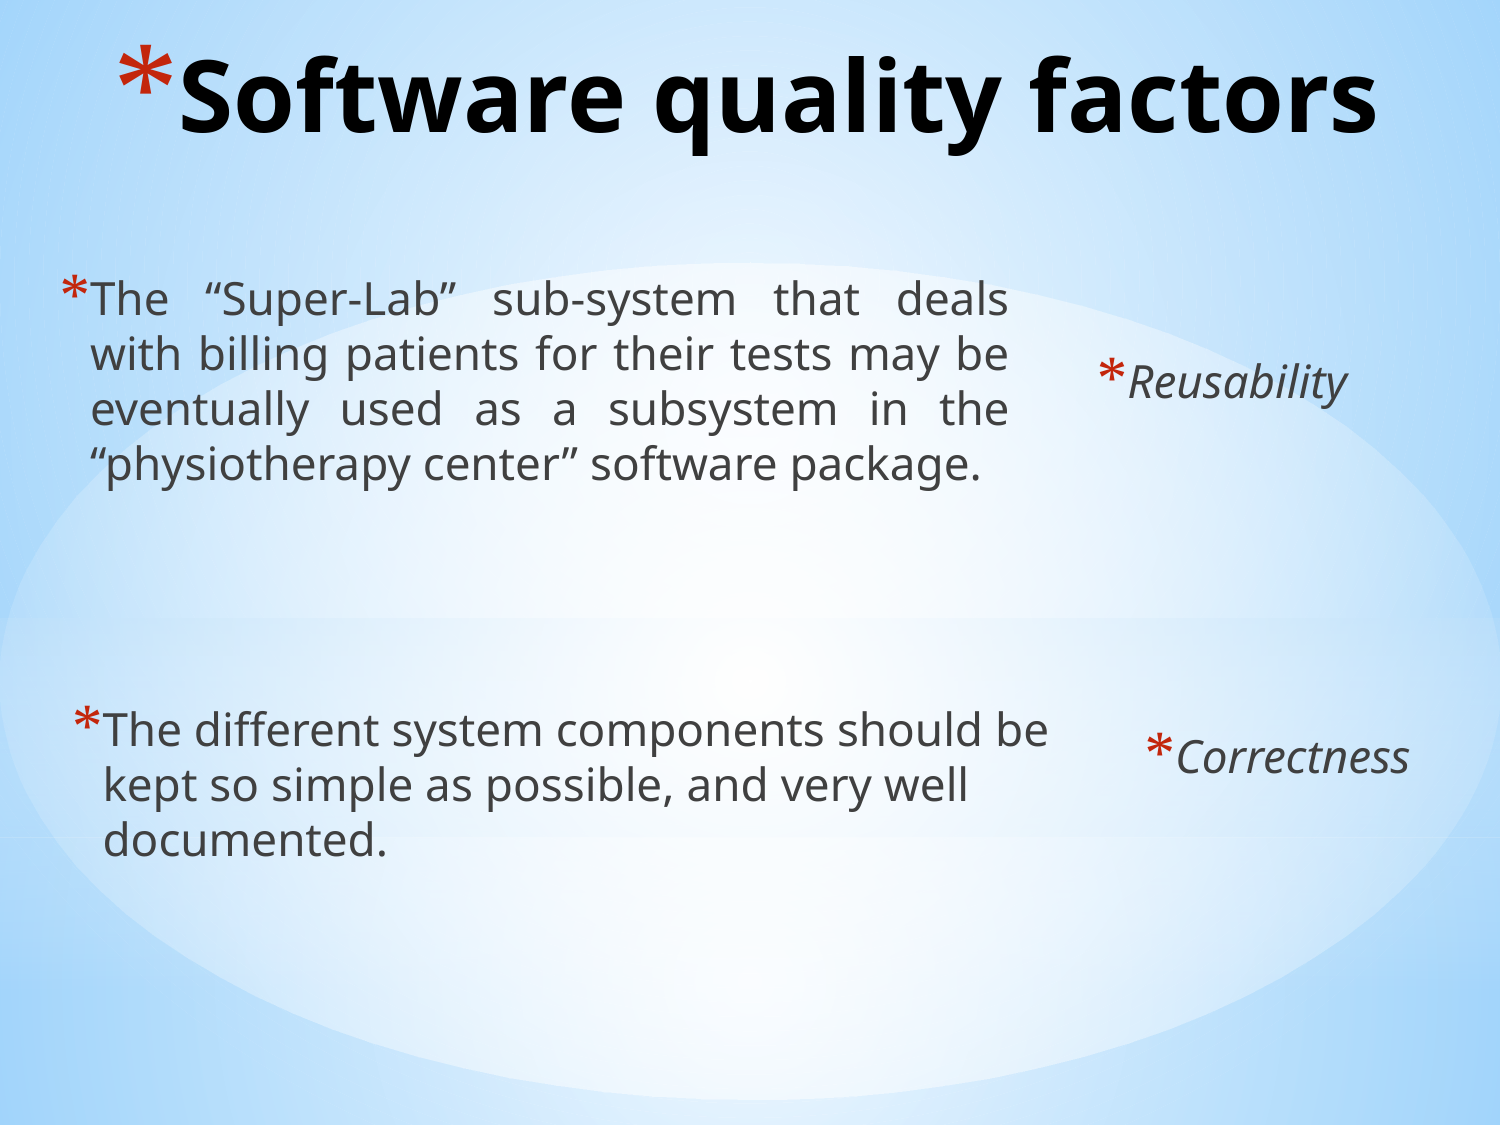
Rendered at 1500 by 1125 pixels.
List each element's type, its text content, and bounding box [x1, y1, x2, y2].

text_box The different system components should be kept so simple as possible, and very well documented. [50, 693, 1075, 891]
list Reusability [1074, 275, 1475, 488]
list The “Super-Lab” sub-system that deals with billing patients for their tests may be eventually used as a subsystem in the “physiotherapy center” software package. [37, 262, 1025, 525]
text_box Correctness [1122, 649, 1490, 863]
title Software quality factors [99, 24, 1438, 213]
